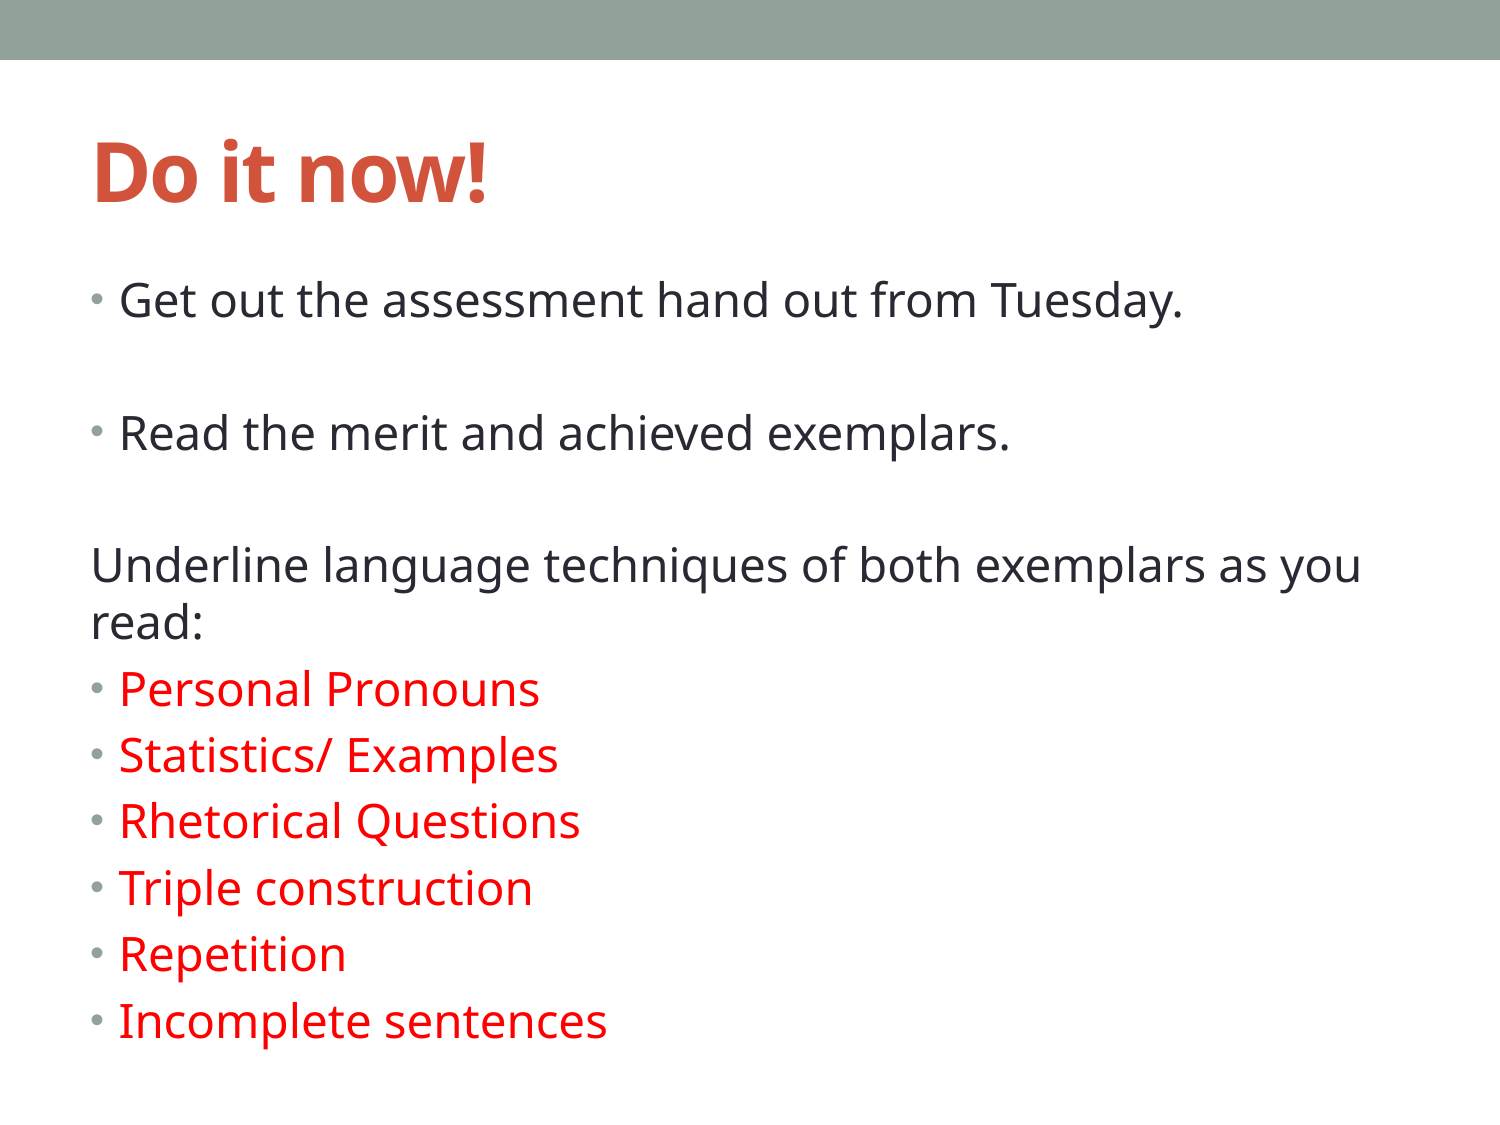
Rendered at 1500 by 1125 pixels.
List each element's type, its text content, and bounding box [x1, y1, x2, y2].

list Get out the assessment hand out from Tuesday. Read the merit and achieved exemplars. Underline language techniques of both exemplars as you read: Personal Pronouns Statistics/ Examples Rhetorical Questions Triple construction Repetition Incomplete sentences [75, 262, 1425, 1063]
title Do it now! [75, 87, 1425, 250]
